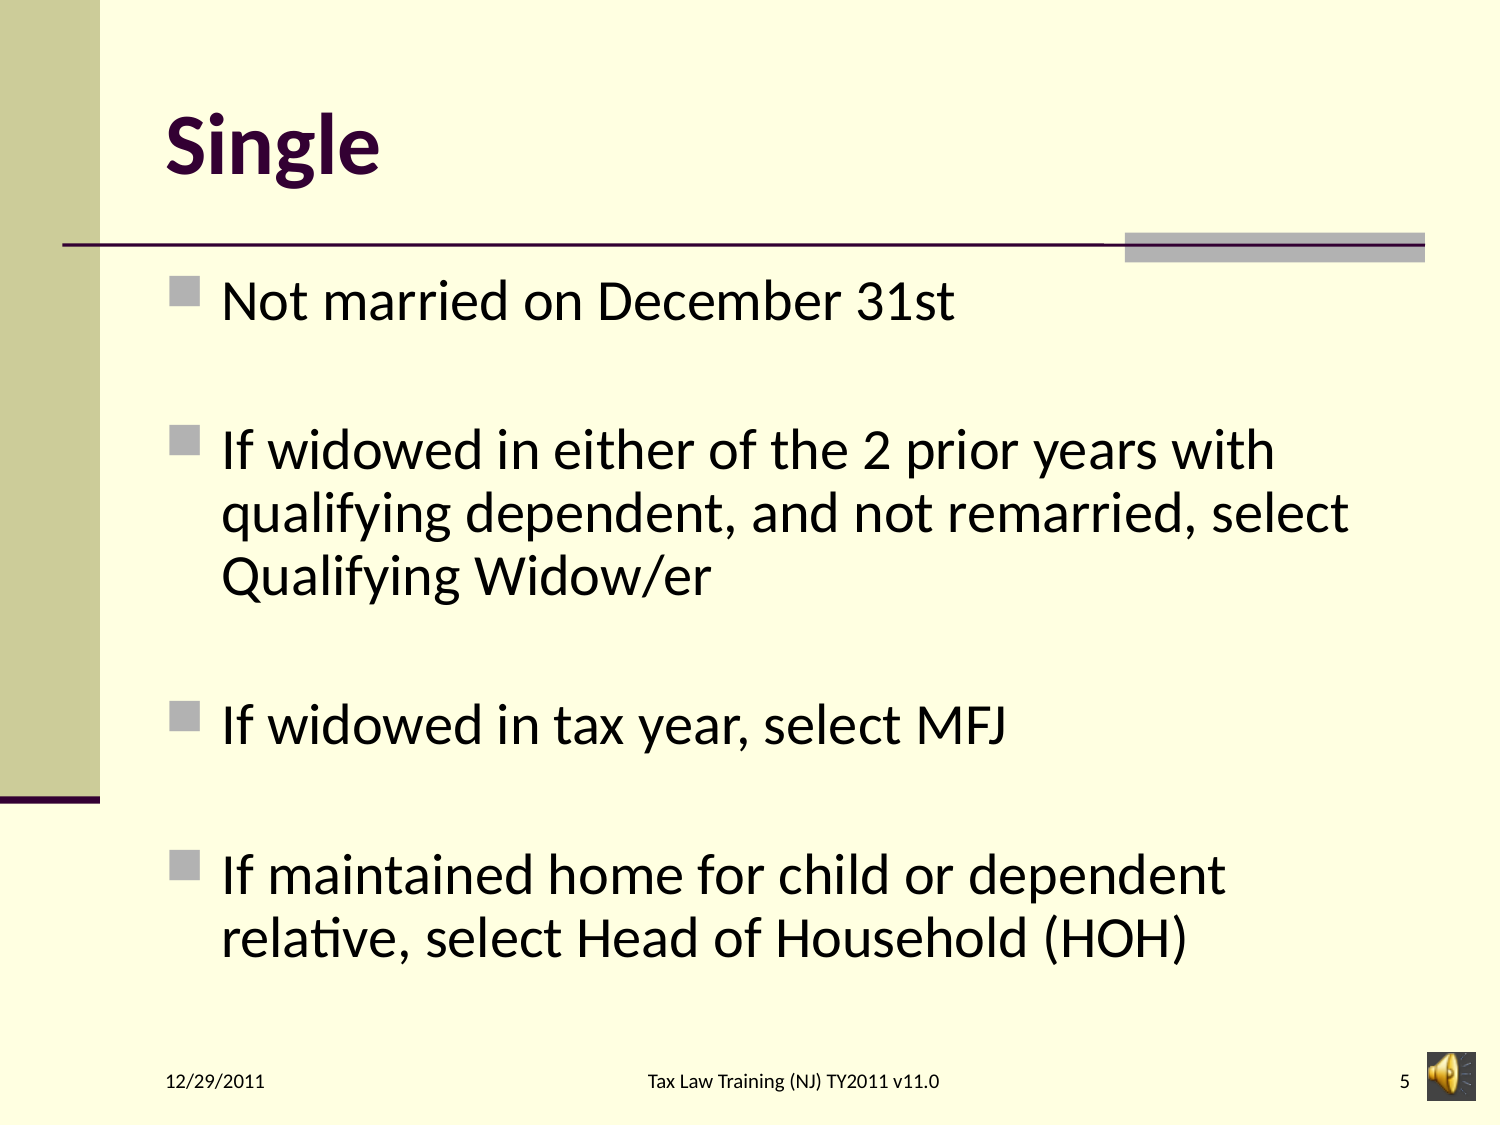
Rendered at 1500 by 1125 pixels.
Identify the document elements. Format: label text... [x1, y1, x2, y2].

title Single [150, 45, 1425, 234]
list Not married on December 31st If widowed in either of the 2 prior years with qualifying dependent, and not remarried, select Qualifying Widow/er If widowed in tax year, select MFJ If maintained home for child or dependent relative, select Head of Household (HOH) [150, 262, 1425, 1038]
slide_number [149, 1050, 476, 1101]
picture [1426, 1051, 1477, 1102]
footer Tax Law Training (NJ) TY2011 v11.0 [549, 1049, 1038, 1101]
slide_number 5 [1112, 1049, 1426, 1101]
